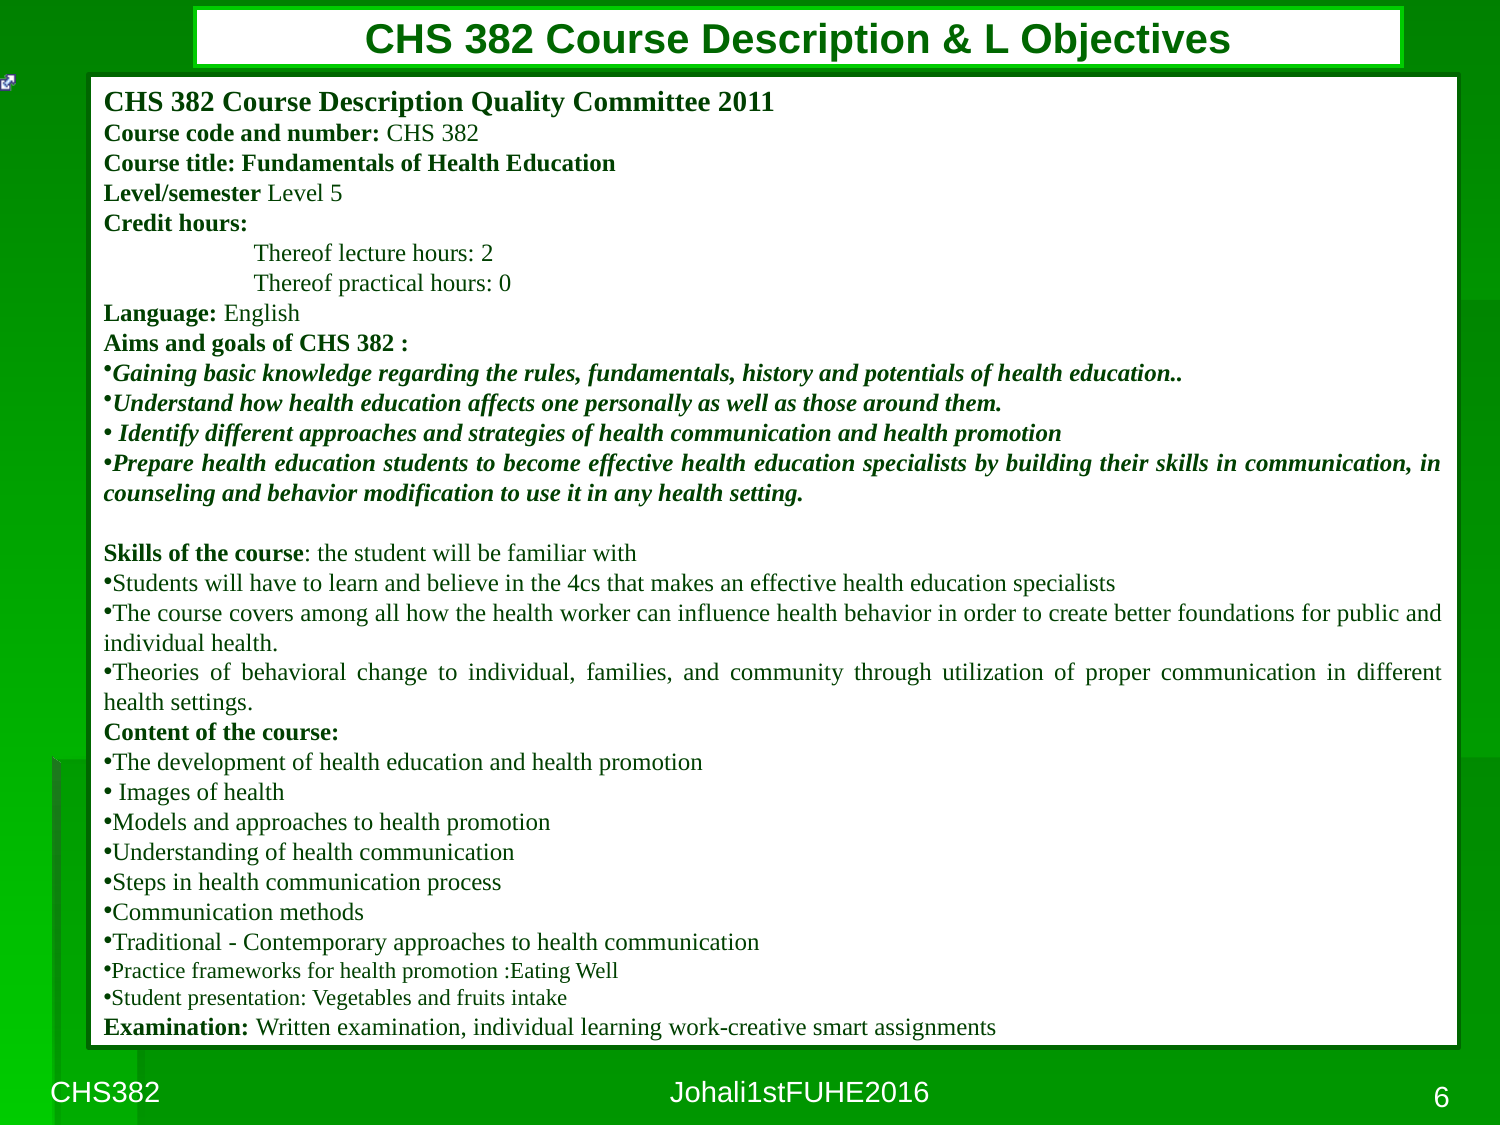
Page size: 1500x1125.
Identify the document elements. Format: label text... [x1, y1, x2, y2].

title CHS 382 Course Description & L Objectives [193, 6, 1404, 68]
picture [0, 74, 16, 91]
footer Johali1stFUHE2016 [562, 1065, 1038, 1114]
slide_number CHS382 [34, 1065, 348, 1114]
text_box CHS 382 Course Description Quality Committee 2011 Course code and number: CHS 382 Course title: Fundamentals of Health Education Level/semester Level 5 Credit hours: Thereof lecture hours: 2 Thereof practical hours: 0 Language: English Aims and goals of CHS 382 : Gaining basic knowledge regarding the rules, fundamentals, history and potentials of health education.. Understand how health education affects one personally as well as those around them. Identify different approaches and strategies of health communication and health promotion Prepare health education students to become effective health education specialists by building their skills in communication, in counseling and behavior modification to use it in any health setting. Skills of the course: the student will be familiar with Students will have to learn and believe in the 4cs that makes an effective health education specialists The course covers among all how the health worker can influence health behavior in order to create better foundations for public and individual health. Theories of behavioral change to individual, families, and community through utilization of proper communication in different health settings. Content of the course: The development of health education and health promotion Images of health Models and approaches to health promotion Understanding of health communication Steps in health communication process Communication methods Traditional - Contemporary approaches to health communication Practice frameworks for health promotion :Eating Well Student presentation: Vegetables and fruits intake Examination: Written examination, individual learning work-creative smart assignments [86, 72, 1461, 1050]
slide_number 6 [1312, 1070, 1466, 1114]
